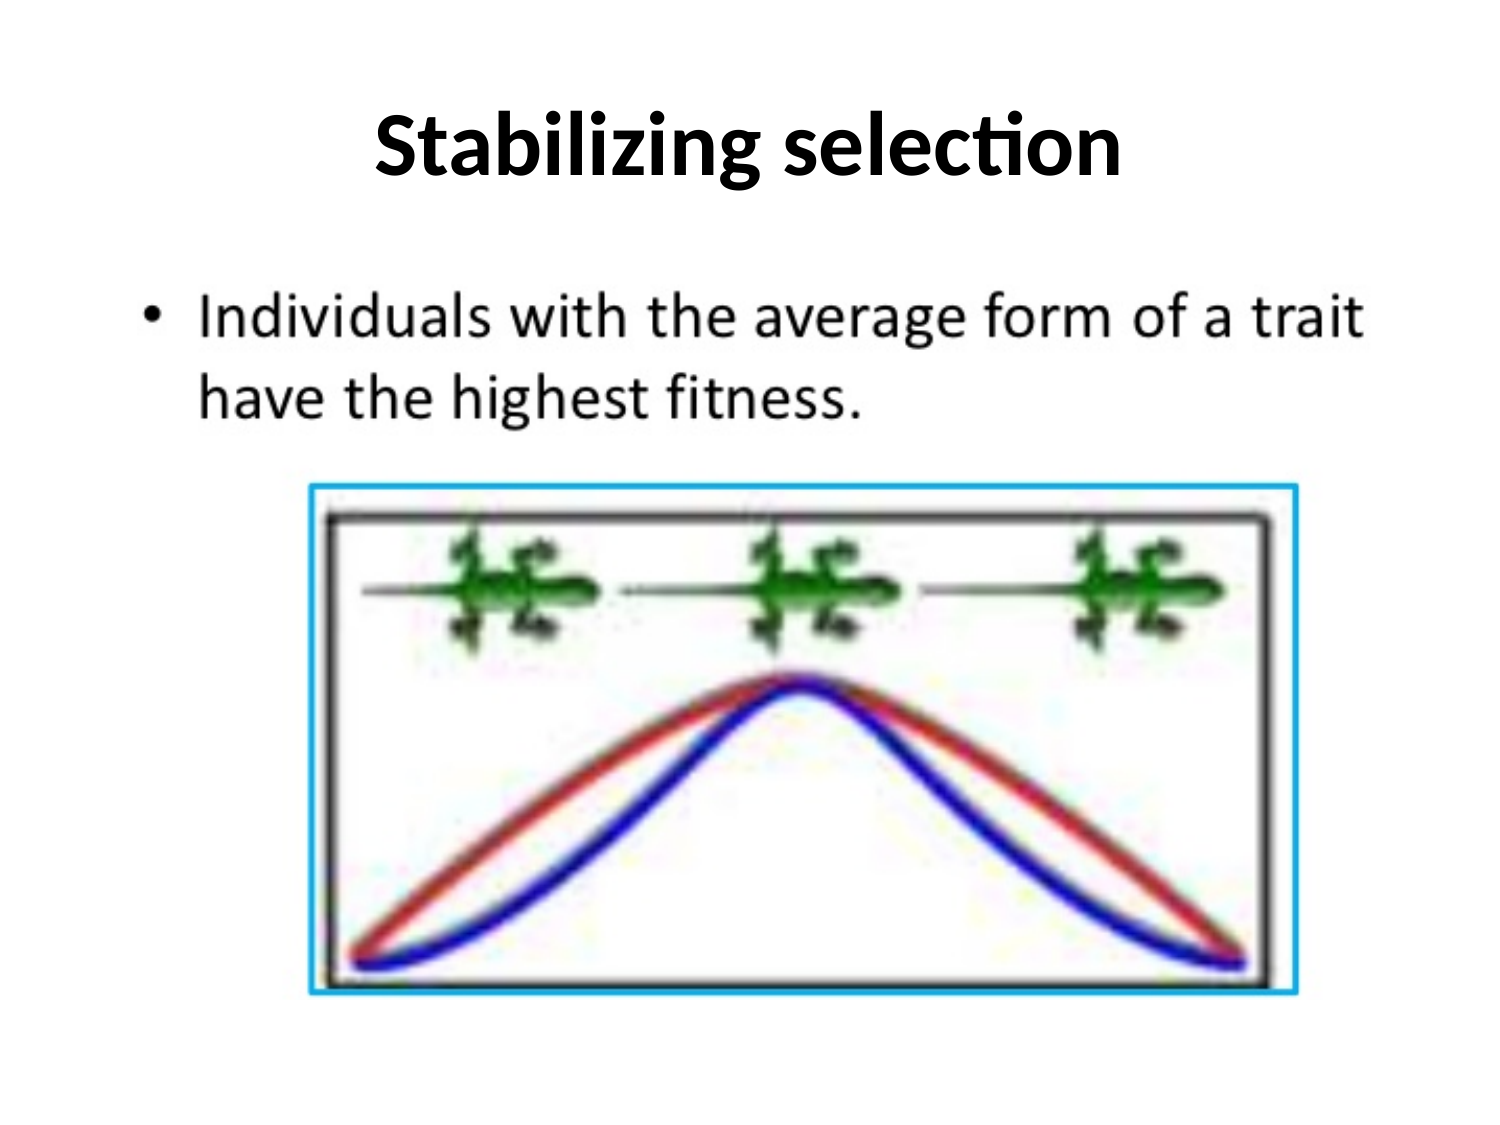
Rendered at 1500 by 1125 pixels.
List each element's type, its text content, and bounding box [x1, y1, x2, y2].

title Stabilizing selection [75, 45, 1425, 233]
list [137, 212, 1425, 1001]
